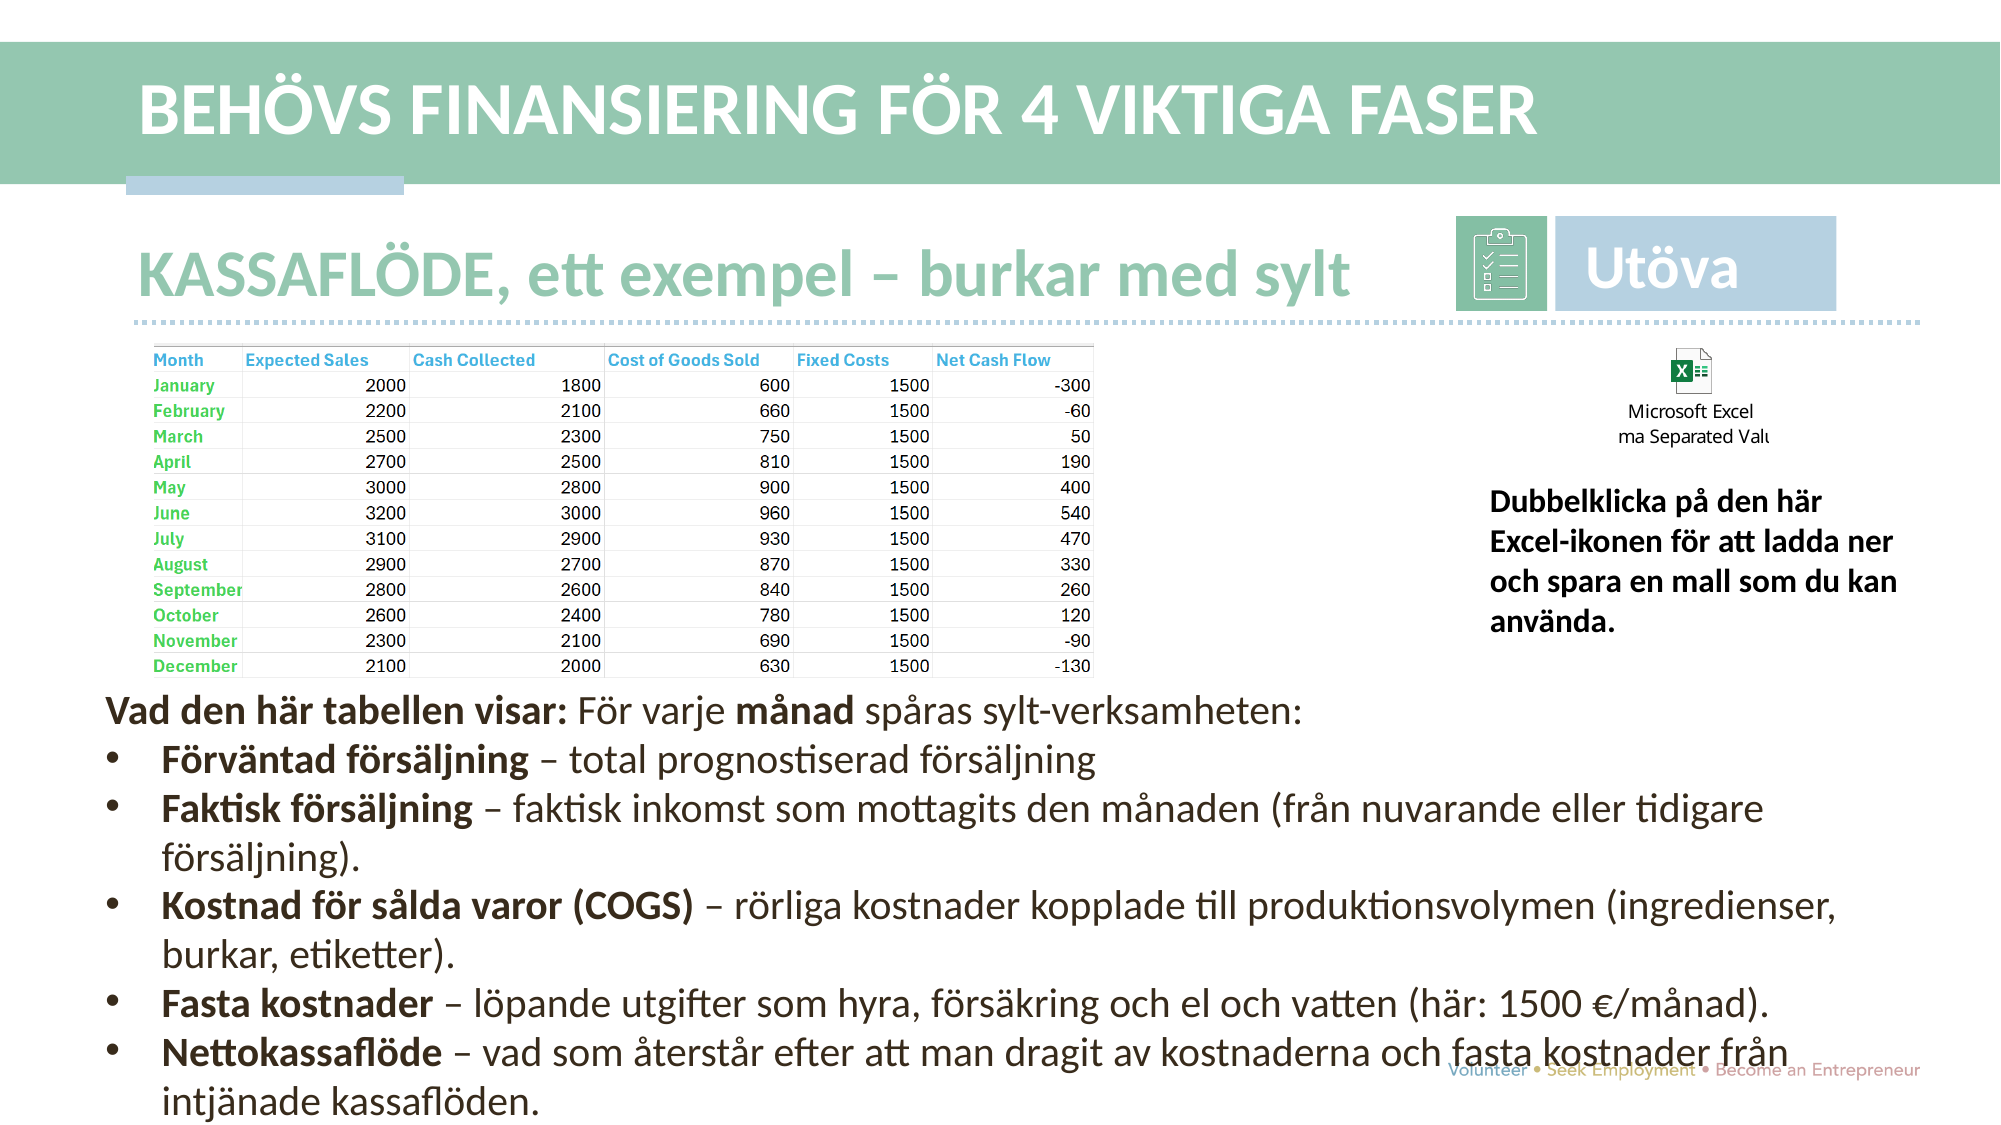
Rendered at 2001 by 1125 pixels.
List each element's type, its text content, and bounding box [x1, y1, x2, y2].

picture [154, 343, 1094, 678]
text_box Dubbelklicka på den här Excel-ikonen för att ladda ner och spara en mall som du kan använda. [1474, 471, 1913, 647]
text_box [1456, 215, 1914, 311]
list BEHÖVS FINANSIERING FÖR 4 VIKTIGA FASER [123, 51, 1913, 170]
picture [1418, 1046, 1971, 1103]
text_box KASSAFLÖDE, ett exempel – burkar med sylt [123, 240, 1592, 313]
text_box Vad den här tabellen visar: För varje månad spåras sylt-verksamheten: Förväntad försäljning – total prognostiserad försäljning Faktisk försäljning – faktisk inkomst som mottagits den månaden (från nuvarande eller tidigare försäljning). Kostnad för sålda varor (COGS) – rörliga kostnader kopplade till produktionsvolymen (ingredienser, burkar, etiketter). Fasta kostnader – löpande utgifter som hyra, försäkring och el och vatten (här: 1500 €/månad). Nettokassaflöde – vad som återstår efter att man dragit av kostnaderna och fasta kostnader från intjänade kassaflöden. [90, 676, 1946, 971]
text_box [1618, 345, 1769, 474]
